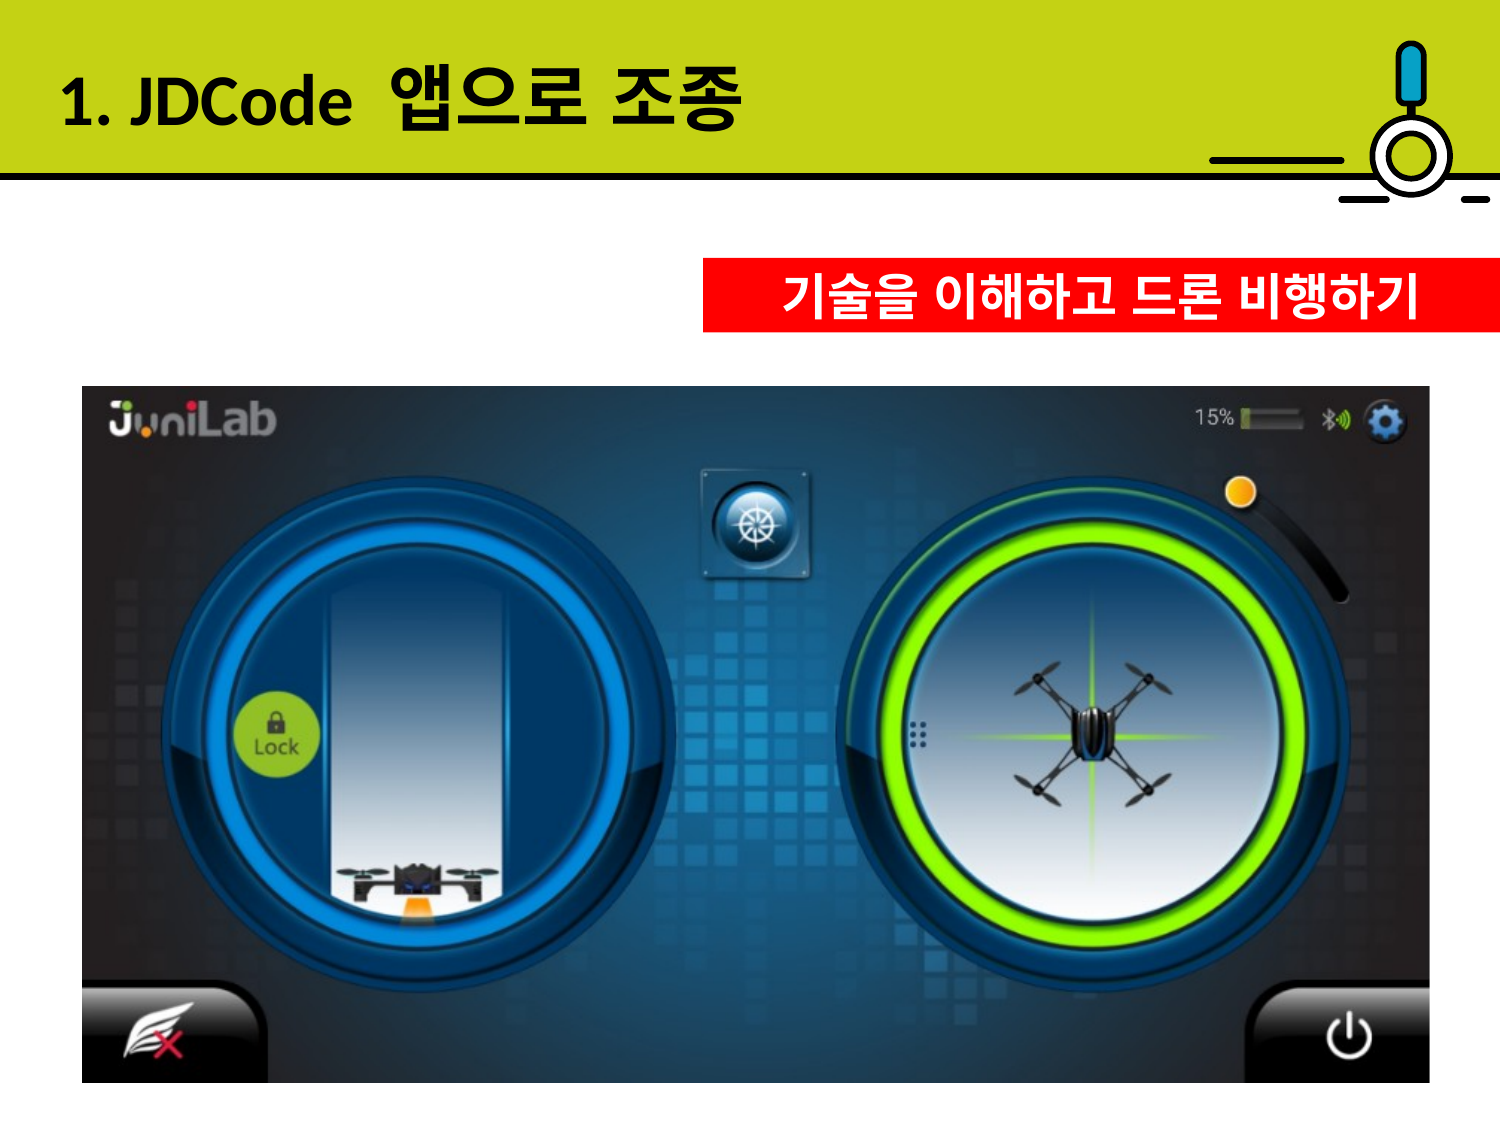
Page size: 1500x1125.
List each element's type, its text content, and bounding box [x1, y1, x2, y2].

picture [81, 386, 1430, 1083]
text_box 1. JDCode 앱으로 조종 [57, 52, 1014, 140]
text_box 기술을 이해하고 드론 비행하기 [703, 257, 1500, 333]
